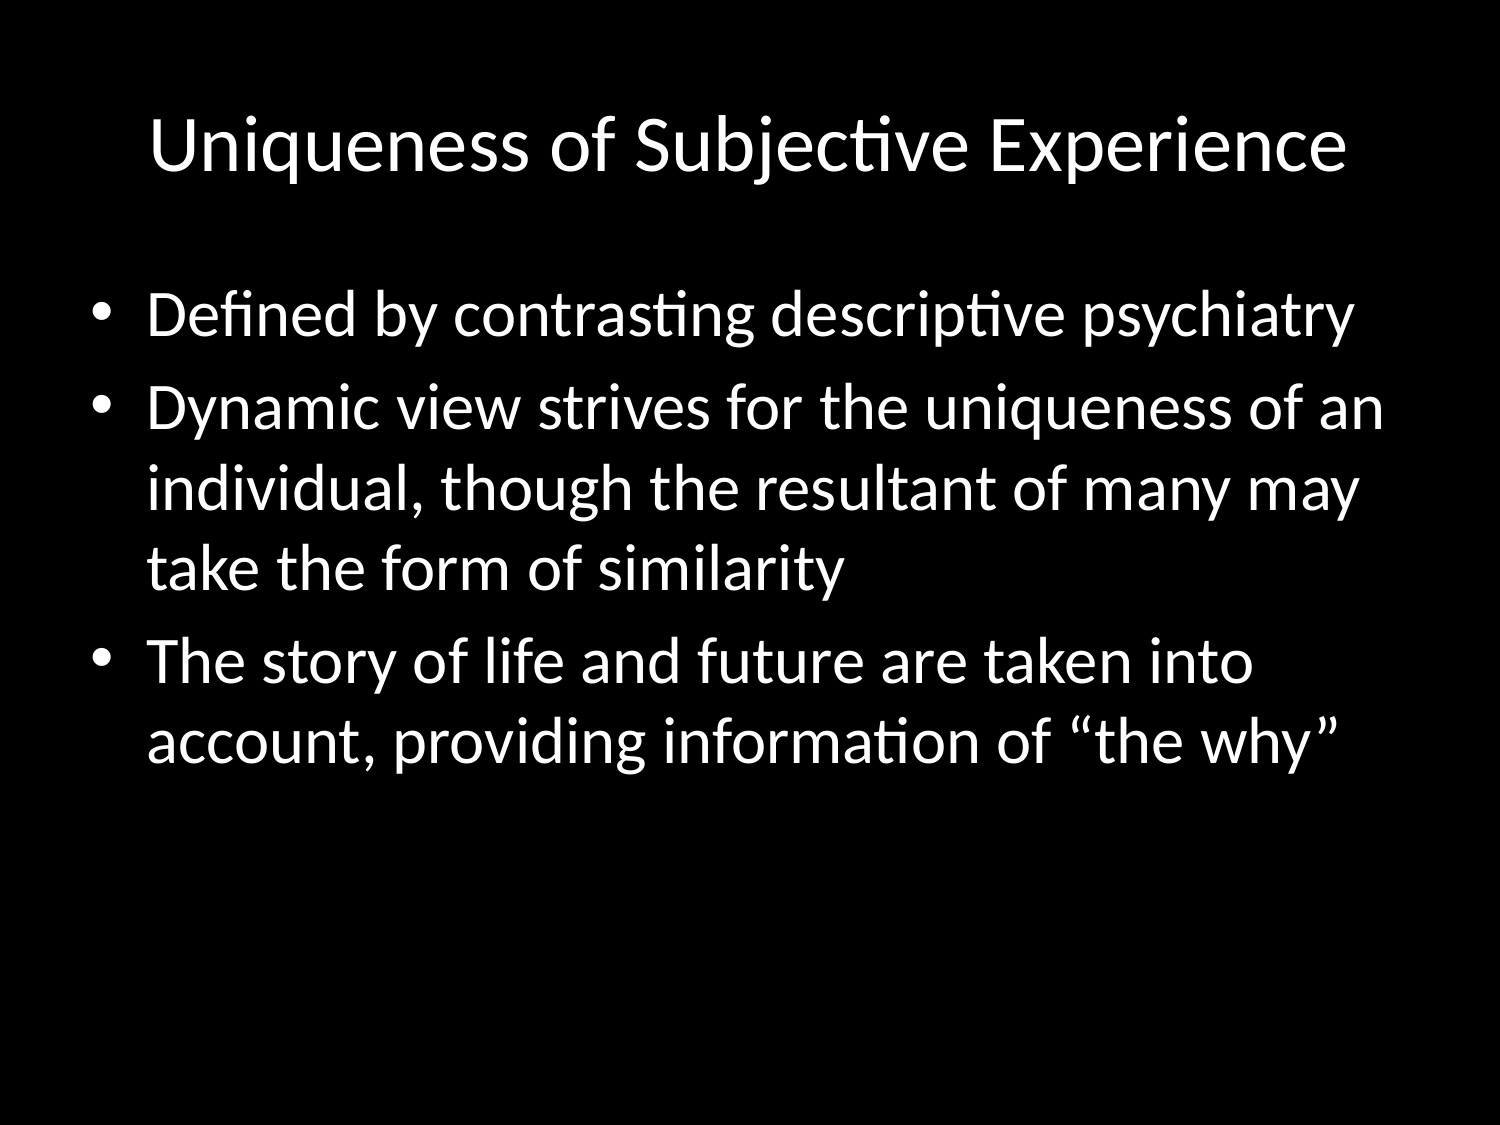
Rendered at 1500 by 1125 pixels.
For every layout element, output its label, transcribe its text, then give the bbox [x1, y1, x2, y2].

list Defined by contrasting descriptive psychiatry Dynamic view strives for the uniqueness of an individual, though the resultant of many may take the form of similarity The story of life and future are taken into account, providing information of “the why” [75, 262, 1425, 1005]
title Uniqueness of Subjective Experience [75, 45, 1425, 233]
